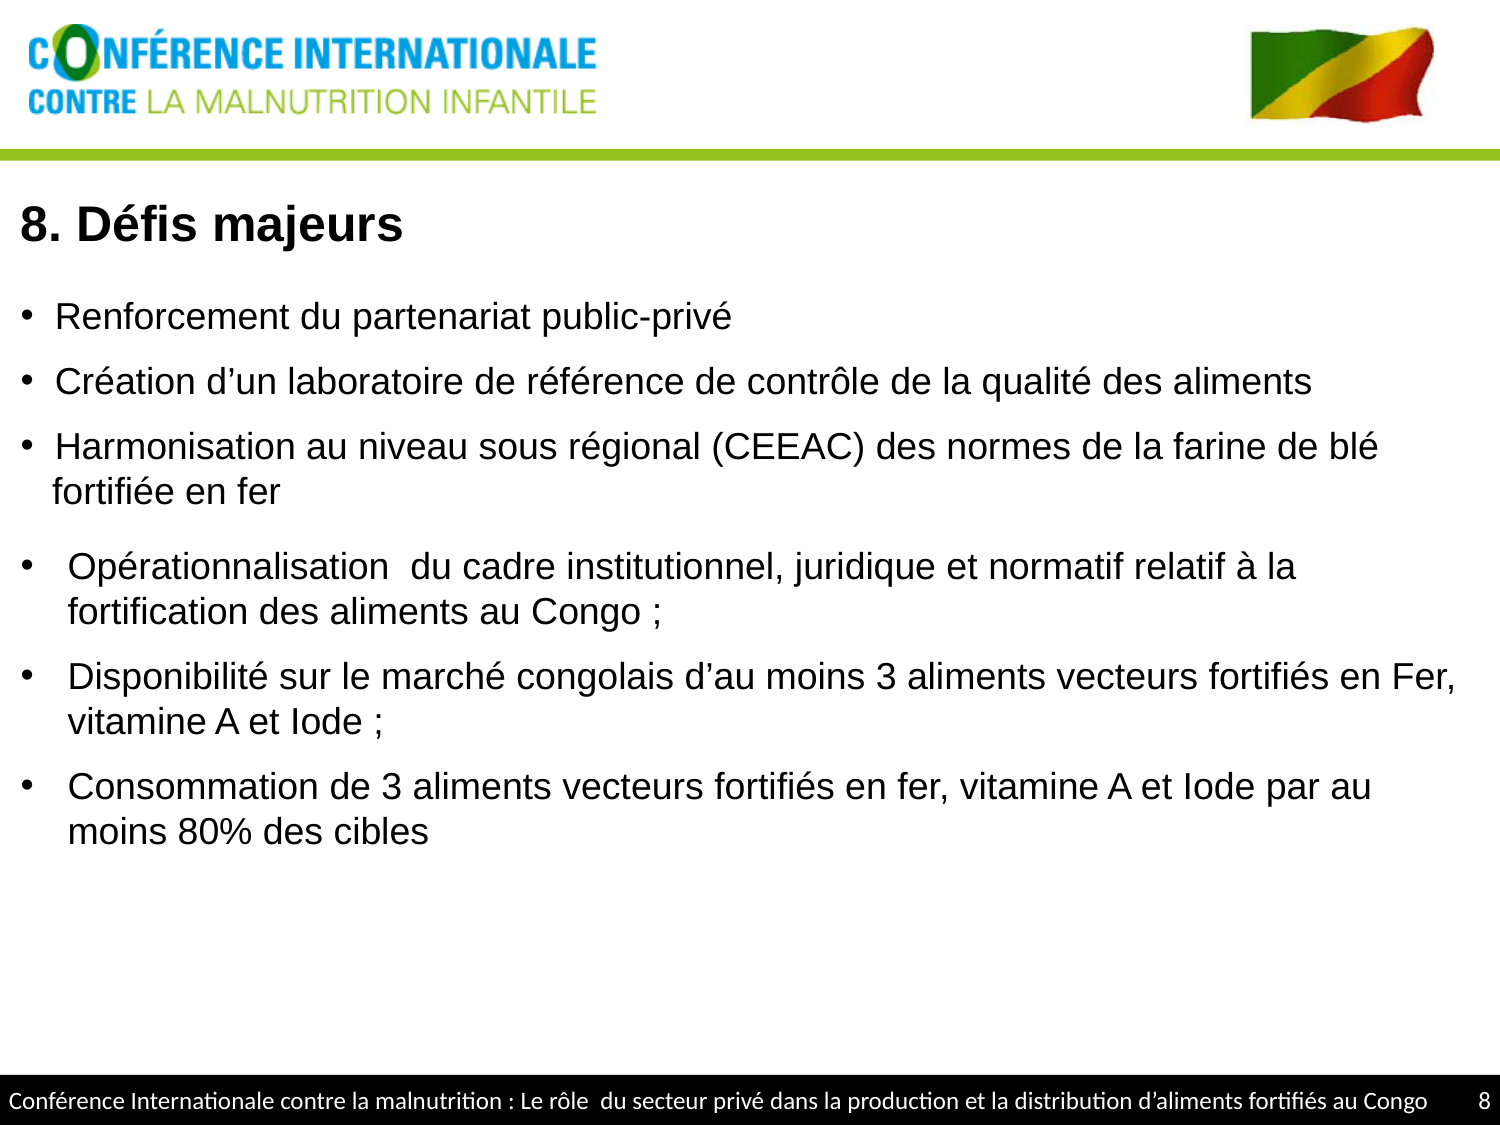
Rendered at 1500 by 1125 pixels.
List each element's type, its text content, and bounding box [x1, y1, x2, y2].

slide_number 8 [1459, 1069, 1500, 1125]
text_box 8. Défis majeurs Renforcement du partenariat public-privé Création d’un laboratoire de référence de contrôle de la qualité des aliments Harmonisation au niveau sous régional (CEEAC) des normes de la farine de blé fortifiée en fer Opérationnalisation du cadre institutionnel, juridique et normatif relatif à la fortification des aliments au Congo ; Disponibilité sur le marché congolais d’au moins 3 aliments vecteurs fortifiés en Fer, vitamine A et Iode ; Consommation de 3 aliments vecteurs fortifiés en fer, vitamine A et Iode par au moins 80% des cibles [5, 184, 1495, 859]
text_box [0, 147, 1500, 163]
picture [1245, 24, 1436, 126]
picture [29, 24, 597, 115]
footer Conférence Internationale contre la malnutrition : Le rôle du secteur privé dans la production et la distribution d’aliments fortifiés au Congo [0, 1069, 1459, 1125]
